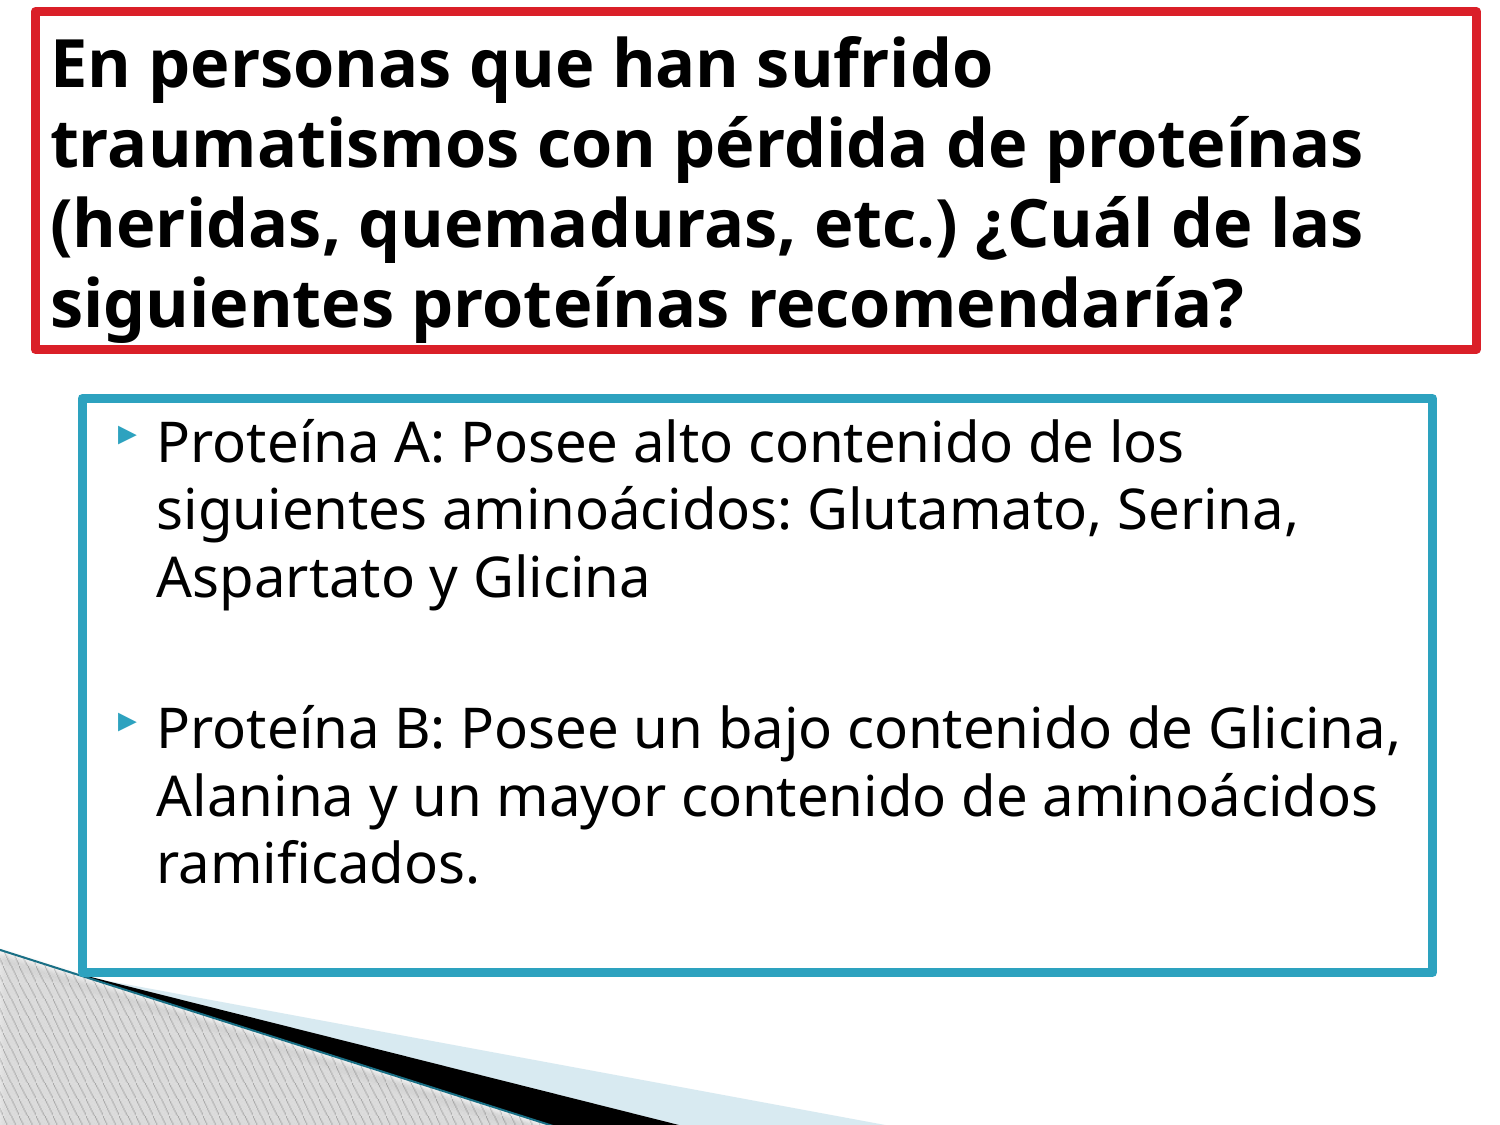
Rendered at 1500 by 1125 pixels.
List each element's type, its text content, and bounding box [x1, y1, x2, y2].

list Proteína A: Posee alto contenido de los siguientes aminoácidos: Glutamato, Serina, Aspartato y Glicina Proteína B: Posee un bajo contenido de Glicina, Alanina y un mayor contenido de aminoácidos ramificados. [78, 394, 1437, 977]
title En personas que han sufrido traumatismos con pérdida de proteínas (heridas, quemaduras, etc.) ¿Cuál de las siguientes proteínas recomendaría? [31, 7, 1481, 354]
